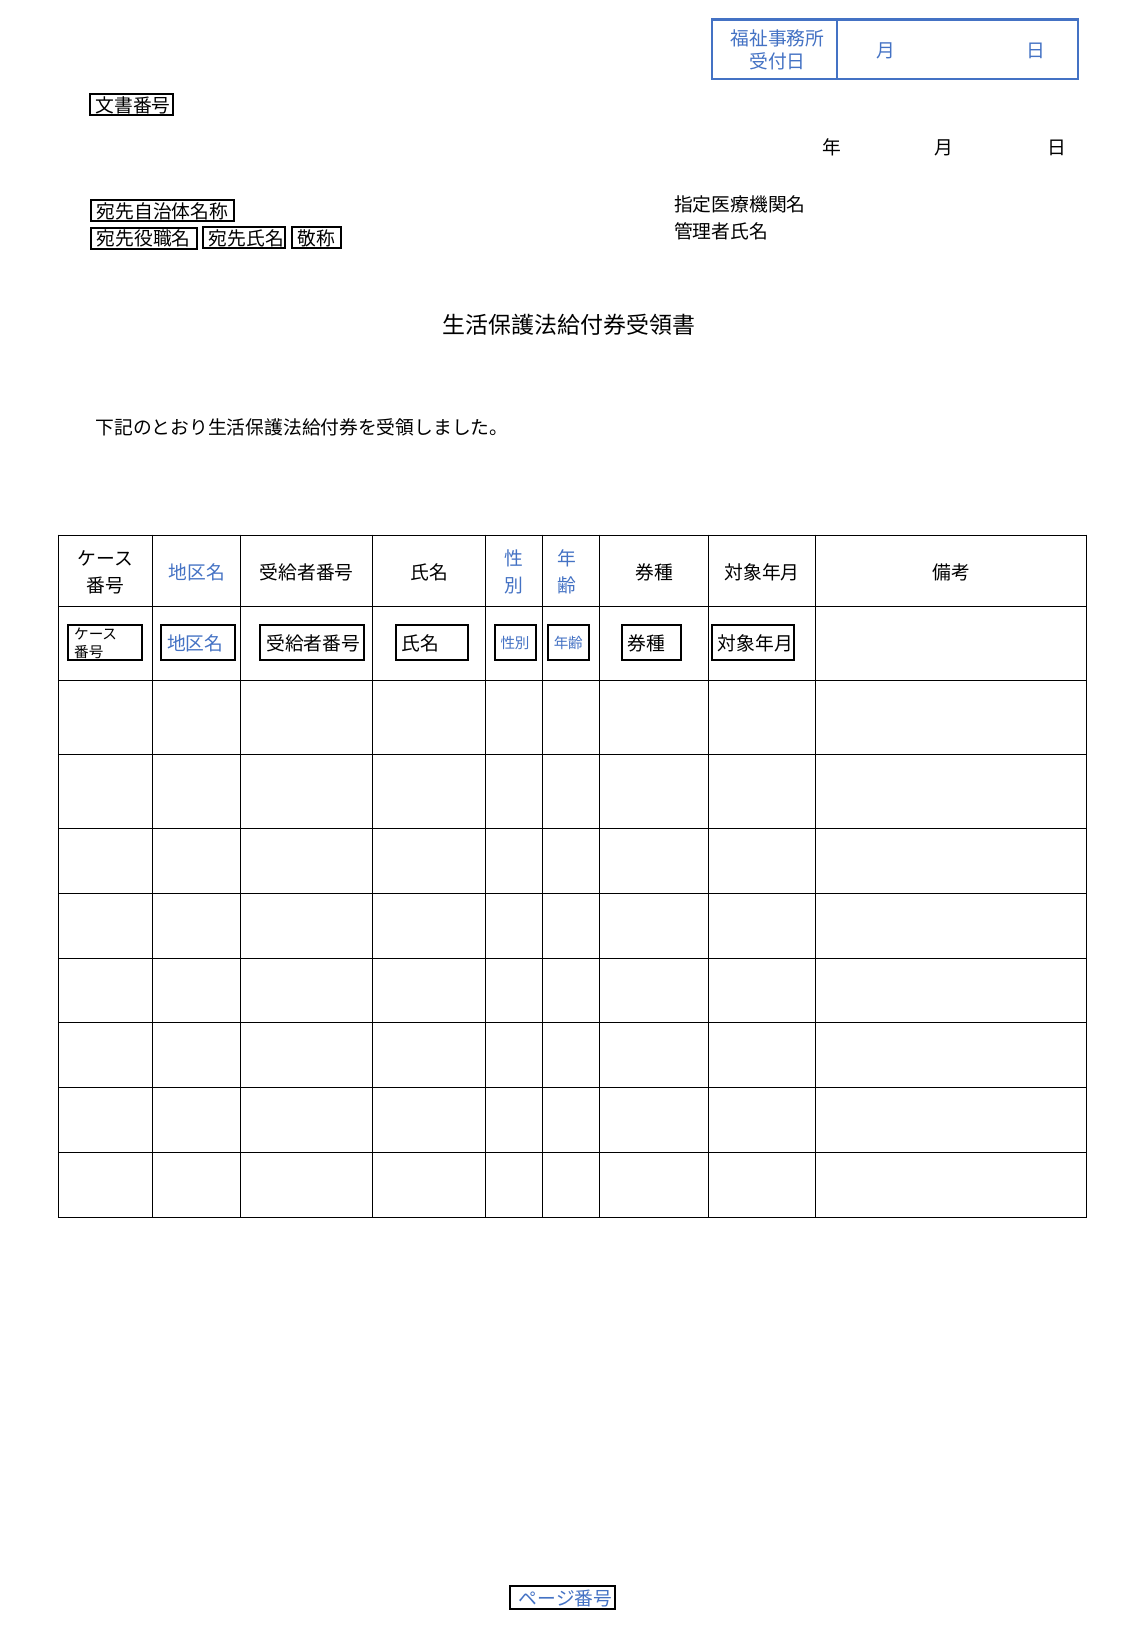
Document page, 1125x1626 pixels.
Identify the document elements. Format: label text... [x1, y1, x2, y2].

table_cell [543, 829, 599, 893]
text_box 地区名 [160, 624, 236, 661]
table_cell [543, 607, 599, 680]
table_cell [241, 829, 372, 893]
table_cell [59, 755, 152, 828]
table_cell [153, 959, 240, 1022]
table_cell [543, 681, 599, 754]
table_cell [153, 681, 240, 754]
table_cell [373, 959, 485, 1022]
table_cell [59, 1153, 152, 1217]
table_cell [153, 894, 240, 958]
table_cell [816, 755, 1086, 828]
table_cell [241, 1023, 372, 1087]
table_cell [486, 894, 542, 958]
table_cell [241, 1153, 372, 1217]
table_cell [709, 959, 815, 1022]
table_header 年齢 [543, 536, 599, 606]
text_box 対象年月 [711, 624, 795, 661]
table_cell [241, 755, 372, 828]
table_header 地区名 [153, 536, 240, 606]
text_box 年齢 [547, 624, 590, 661]
table_cell [600, 829, 708, 893]
table_cell [709, 1023, 815, 1087]
text_box ケース 番号 [67, 624, 143, 661]
table_cell [709, 607, 815, 680]
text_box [711, 19, 1079, 80]
table_cell [59, 681, 152, 754]
table_cell [543, 1023, 599, 1087]
table_cell [241, 894, 372, 958]
table_cell [709, 894, 815, 958]
table_cell [153, 607, 240, 680]
table_cell [373, 1153, 485, 1217]
table_cell [816, 959, 1086, 1022]
table_cell [600, 607, 708, 680]
text_box 下記のとおり生活保護法給付券を受領しました。 [89, 415, 1037, 438]
table_cell [486, 829, 542, 893]
table_cell [709, 829, 815, 893]
table_cell [486, 1023, 542, 1087]
table_cell [153, 755, 240, 828]
table_cell [816, 1153, 1086, 1217]
table_cell [241, 607, 372, 680]
table_cell [153, 1153, 240, 1217]
table_cell [486, 681, 542, 754]
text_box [90, 200, 342, 249]
table_cell [543, 755, 599, 828]
table_cell [816, 894, 1086, 958]
table_cell [709, 755, 815, 828]
table_cell [59, 959, 152, 1022]
table_cell [241, 1088, 372, 1152]
text_box 券種 [621, 624, 682, 661]
text_box 氏名 [395, 624, 469, 661]
table_header 受給者番号 [241, 536, 372, 606]
table_cell [600, 1153, 708, 1217]
table_header 対象年月 [709, 536, 815, 606]
table_cell [600, 894, 708, 958]
table_cell [543, 1088, 599, 1152]
table_header ケース番号 [59, 536, 152, 606]
table_cell [816, 1088, 1086, 1152]
table_cell [59, 1023, 152, 1087]
table_cell [59, 894, 152, 958]
text_box 年 月 日 [815, 133, 1005, 162]
table_cell [153, 829, 240, 893]
table_cell [816, 1023, 1086, 1087]
table_cell [486, 1153, 542, 1217]
table_header 性別 [486, 536, 542, 606]
table_cell [600, 1023, 708, 1087]
table_cell [543, 959, 599, 1022]
table_cell [486, 959, 542, 1022]
text_box 生活保護法給付券受領書 [96, 302, 1042, 346]
table_cell [709, 1088, 815, 1152]
table_cell [373, 894, 485, 958]
text_box 性別 [494, 624, 537, 661]
table_cell [709, 1153, 815, 1217]
text_box ページ番号 [509, 1585, 616, 1610]
table_cell [153, 1088, 240, 1152]
table_cell [241, 959, 372, 1022]
table_cell [59, 1088, 152, 1152]
table_header 氏名 [373, 536, 485, 606]
table_cell [373, 607, 485, 680]
table_cell [816, 607, 1086, 680]
table_cell [486, 1088, 542, 1152]
table_cell [373, 829, 485, 893]
table_cell [600, 1088, 708, 1152]
table_cell [543, 894, 599, 958]
text_box 管理者氏名 [667, 220, 776, 243]
table_cell [373, 1088, 485, 1152]
table_cell [486, 607, 542, 680]
table_cell [816, 829, 1086, 893]
table_cell [600, 959, 708, 1022]
table_cell [373, 1023, 485, 1087]
table_cell [373, 755, 485, 828]
table_cell [600, 681, 708, 754]
text_box 指定医療機関名 [667, 192, 811, 215]
text_box 文書番号 [89, 93, 174, 116]
table_cell [486, 755, 542, 828]
table_cell [153, 1023, 240, 1087]
table_header 券種 [600, 536, 708, 606]
table_header 備考 [816, 536, 1086, 606]
table_cell [241, 681, 372, 754]
table_cell [59, 607, 152, 680]
table_cell [543, 1153, 599, 1217]
table_cell [709, 681, 815, 754]
table_cell [600, 755, 708, 828]
text_box 受給者番号 [259, 624, 365, 661]
table_cell [59, 829, 152, 893]
table_cell [373, 681, 485, 754]
table_cell [816, 681, 1086, 754]
